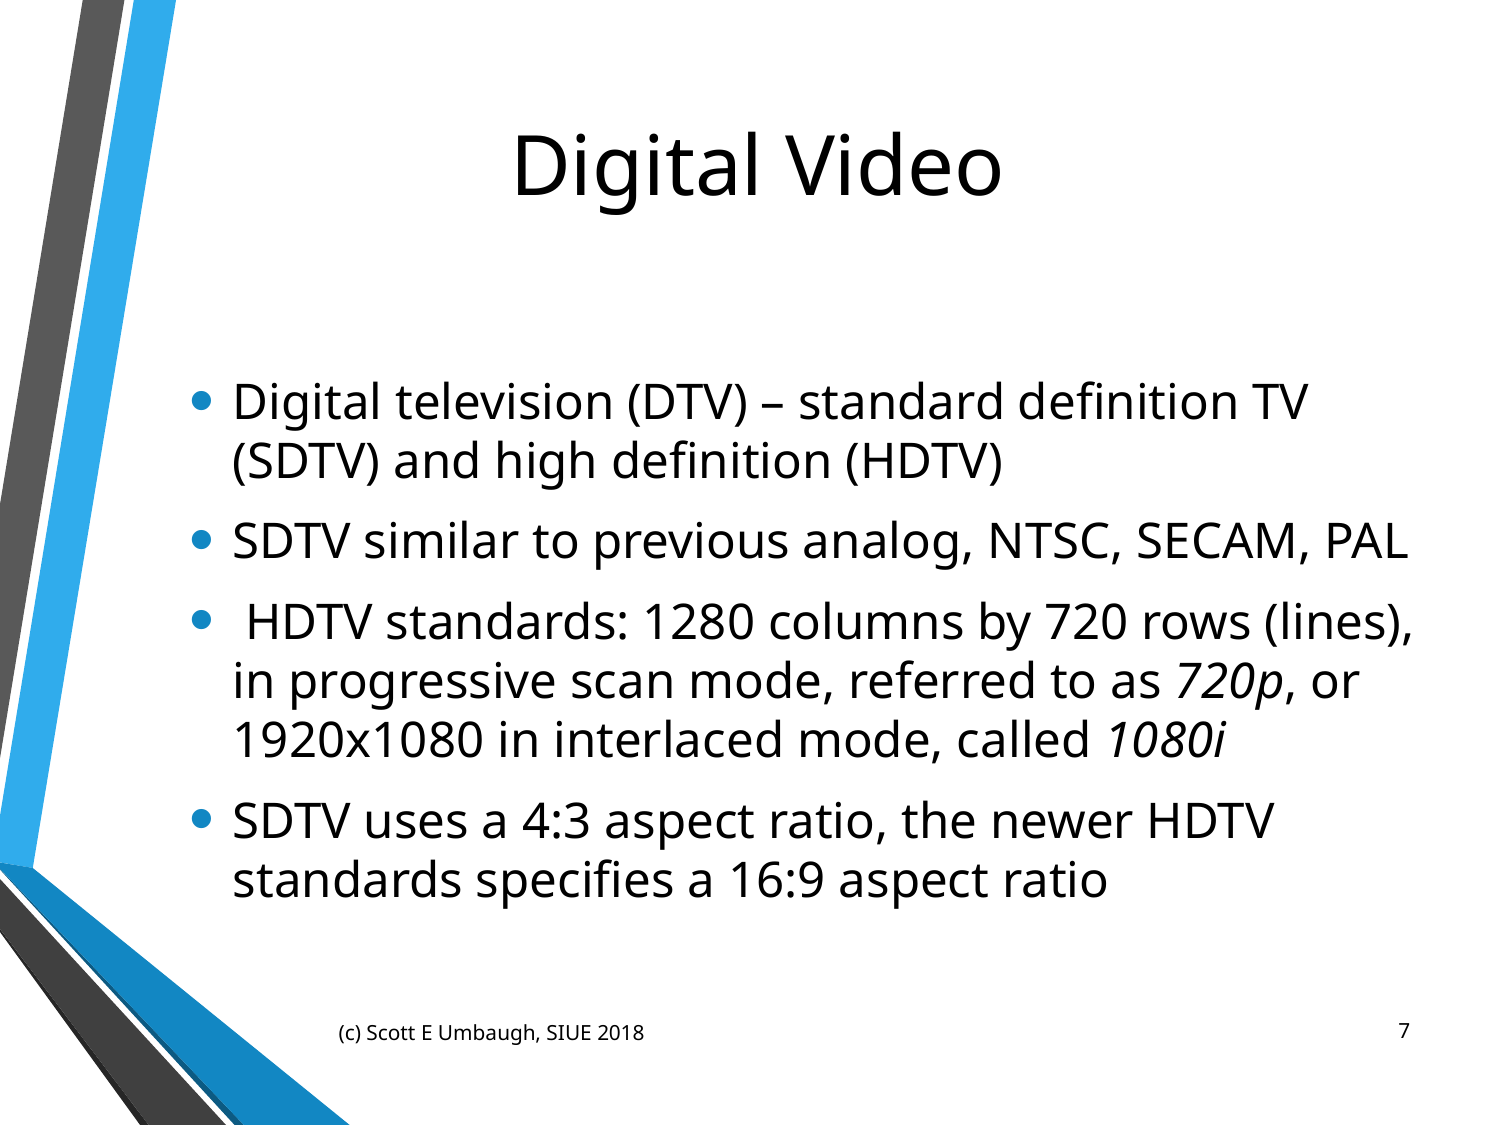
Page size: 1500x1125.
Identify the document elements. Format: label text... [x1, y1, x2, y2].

footer (c) Scott E Umbaugh, SIUE 2018 [323, 1001, 1196, 1062]
list Digital television (DTV) – standard definition TV (SDTV) and high definition (HDTV) SDTV similar to previous analog, NTSC, SECAM, PAL HDTV standards: 1280 columns by 720 rows (lines), in progressive scan mode, referred to as 720p, or 1920x1080 in interlaced mode, called 1080i SDTV uses a 4:3 aspect ratio, the newer HDTV standards specifies a 16:9 aspect ratio [174, 362, 1439, 1002]
slide_number 7 [1354, 1001, 1425, 1062]
title Digital Video [126, 0, 1390, 325]
